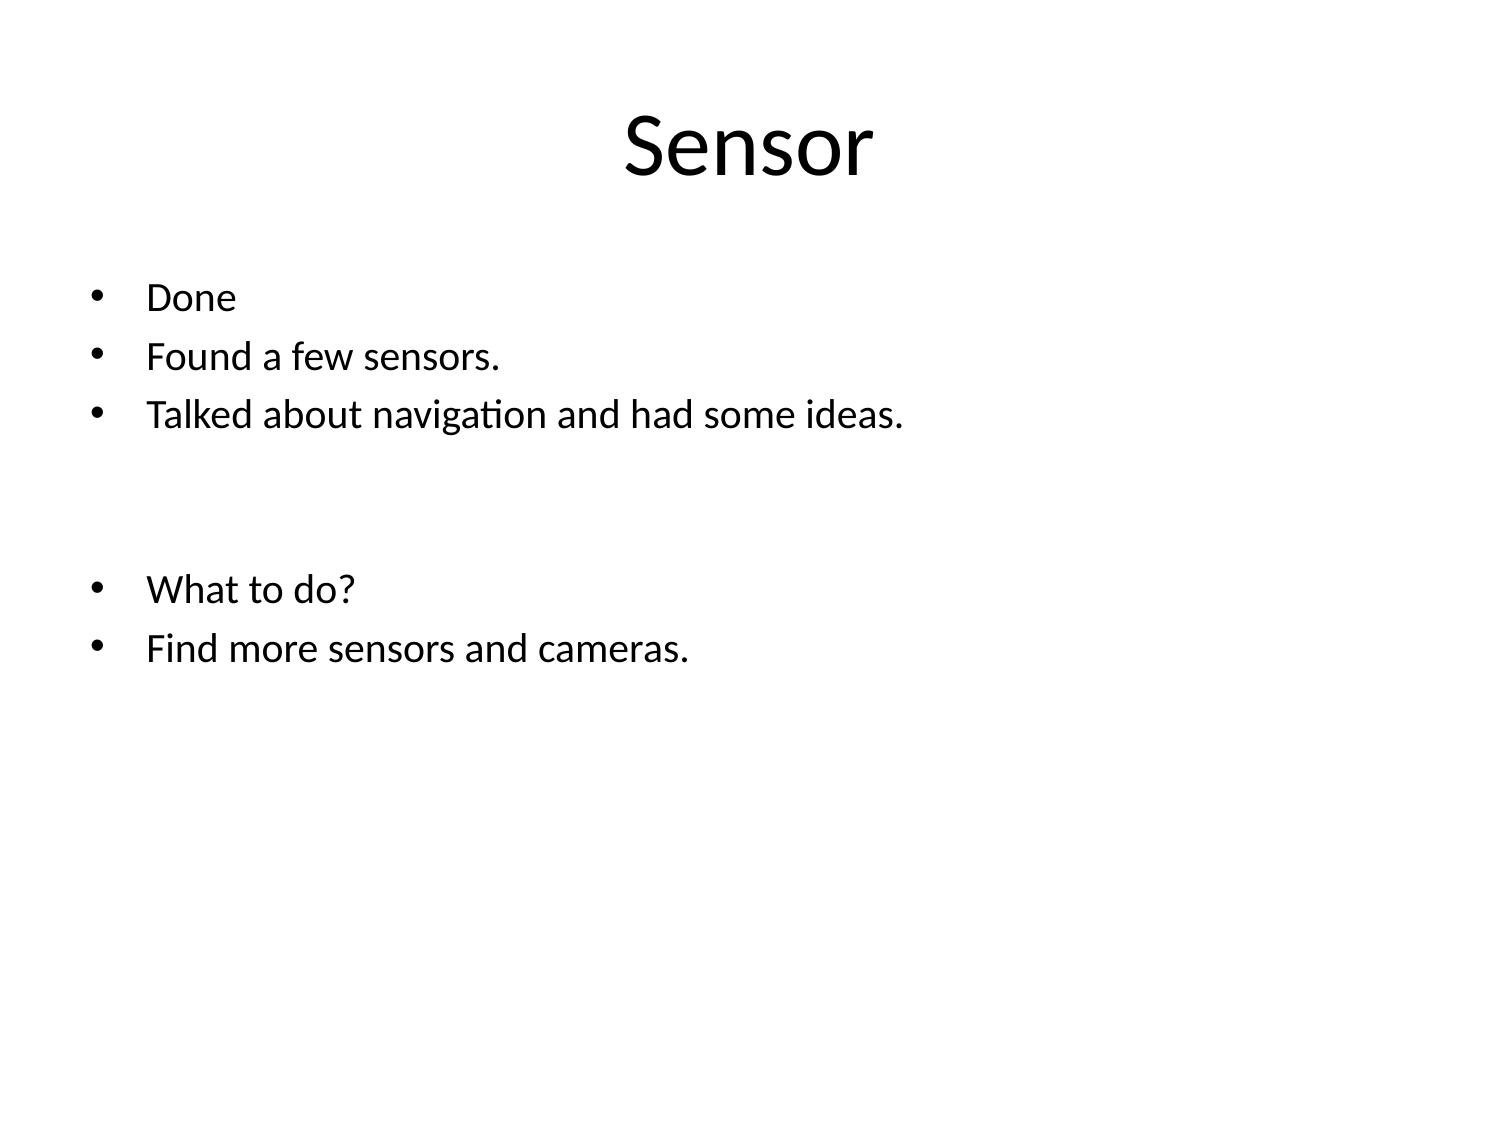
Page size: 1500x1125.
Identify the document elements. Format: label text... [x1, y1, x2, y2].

list Done Found a few sensors. Talked about navigation and had some ideas. What to do? Find more sensors and cameras. [75, 262, 1425, 1005]
title Sensor [75, 45, 1425, 233]
